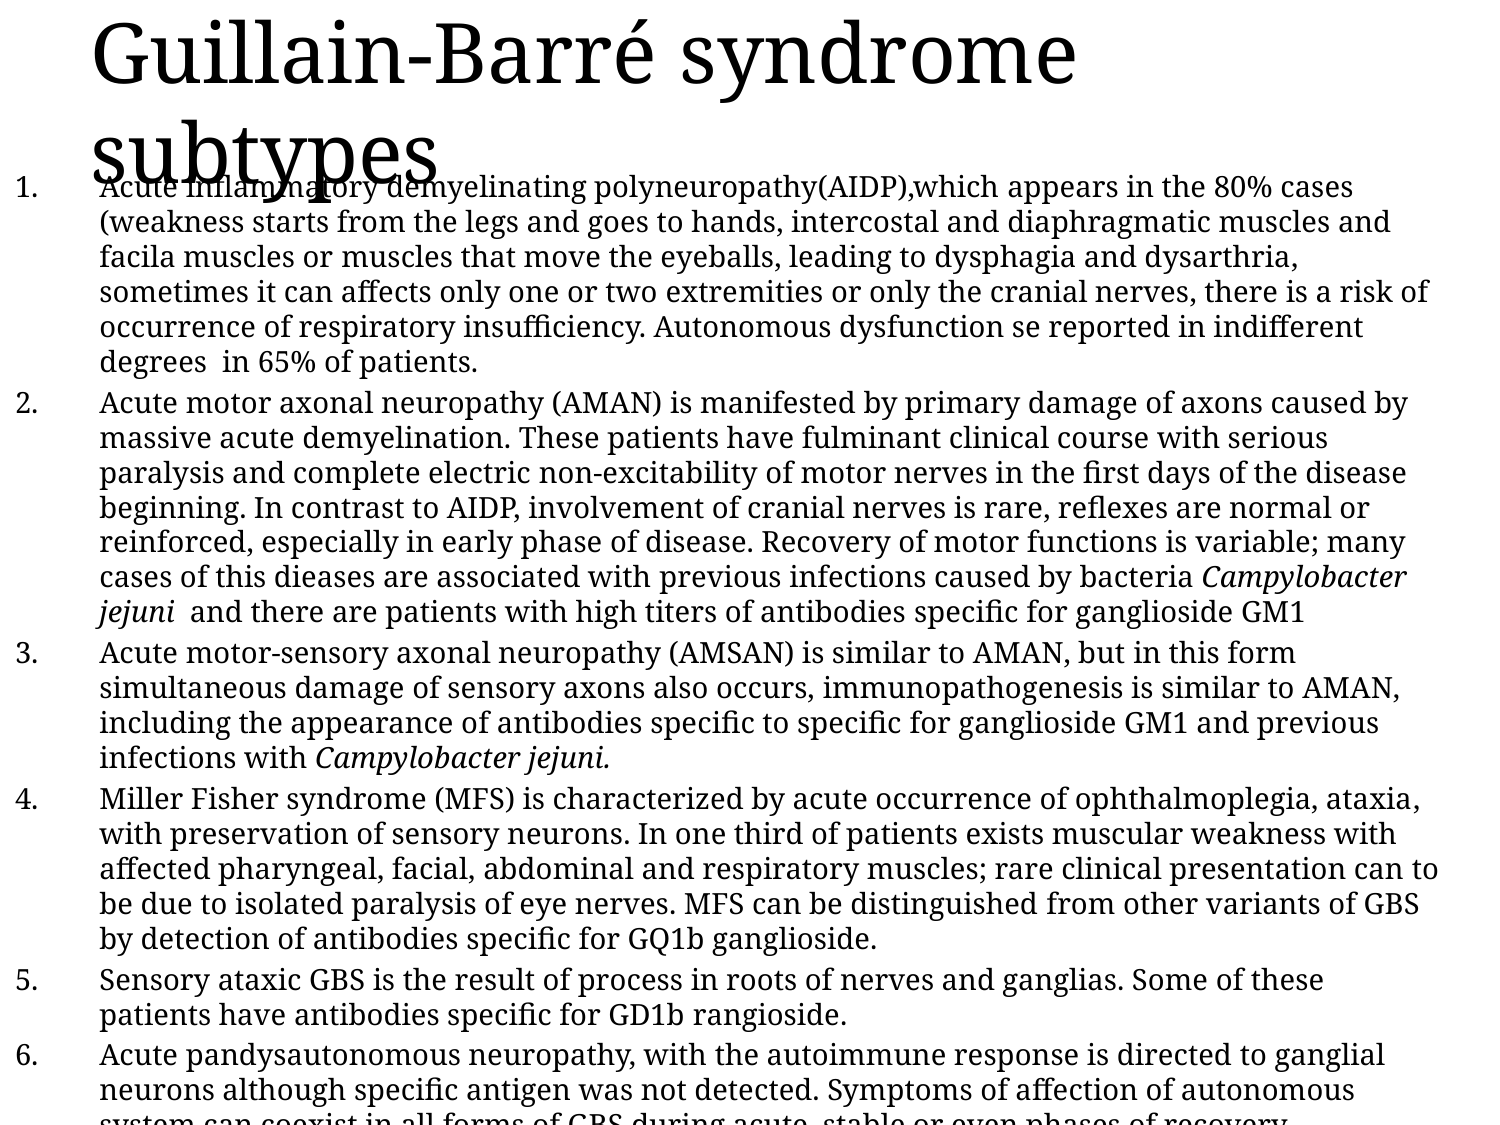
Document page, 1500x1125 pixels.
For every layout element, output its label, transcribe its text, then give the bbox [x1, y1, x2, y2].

title Guillain-Barré syndrome subtypes [75, 56, 1425, 160]
list Acute inflammatory demyelinating polyneuropathy(AIDP),which appears in the 80% cases (weakness starts from the legs and goes to hands, intercostal and diaphragmatic muscles and facila muscles or muscles that move the eyeballs, leading to dysphagia and dysarthria, sometimes it can affects only one or two extremities or only the cranial nerves, there is a risk of occurrence of respiratory insufficiency. Autonomous dysfunction se reported in indifferent degrees in 65% of patients. Acute motor axonal neuropathy (AMAN) is manifested by primary damage of axons caused by massive acute demyelination. These patients have fulminant clinical course with serious paralysis and complete electric non-excitability of motor nerves in the first days of the disease beginning. In contrast to AIDP, involvement of cranial nerves is rare, reflexes are normal or reinforced, especially in early phase of disease. Recovery of motor functions is variable; many cases of this dieases are associated with previous infections caused by bacteria Campylobacter jejuni and there are patients with high titers of antibodies specific for ganglioside GM1 Acute motor-sensory axonal neuropathy (AMSAN) is similar to AMAN, but in this form simultaneous damage of sensory axons also occurs, immunopathogenesis is similar to AMAN, including the appearance of antibodies specific to specific for ganglioside GM1 and previous infections with Campylobacter jejuni. Miller Fisher syndrome (MFS) is characterized by acute occurrence of ophthalmoplegia, ataxia, with preservation of sensory neurons. In one third of patients exists muscular weakness with affected pharyngeal, facial, abdominal and respiratory muscles; rare clinical presentation can to be due to isolated paralysis of eye nerves. MFS can be distinguished from other variants of GBS by detection of antibodies specific for GQ1b ganglioside. Sensory ataxic GBS is the result of process in roots of nerves and ganglias. Some of these patients have antibodies specific for GD1b rangioside. Acute pandysautonomous neuropathy, with the autoimmune response is directed to ganglial neurons although specific antigen was not detected. Symptoms of affection of autonomous system can coexist in all forms of GBS during acute, stable or even phases of recovery. [0, 160, 1459, 1024]
